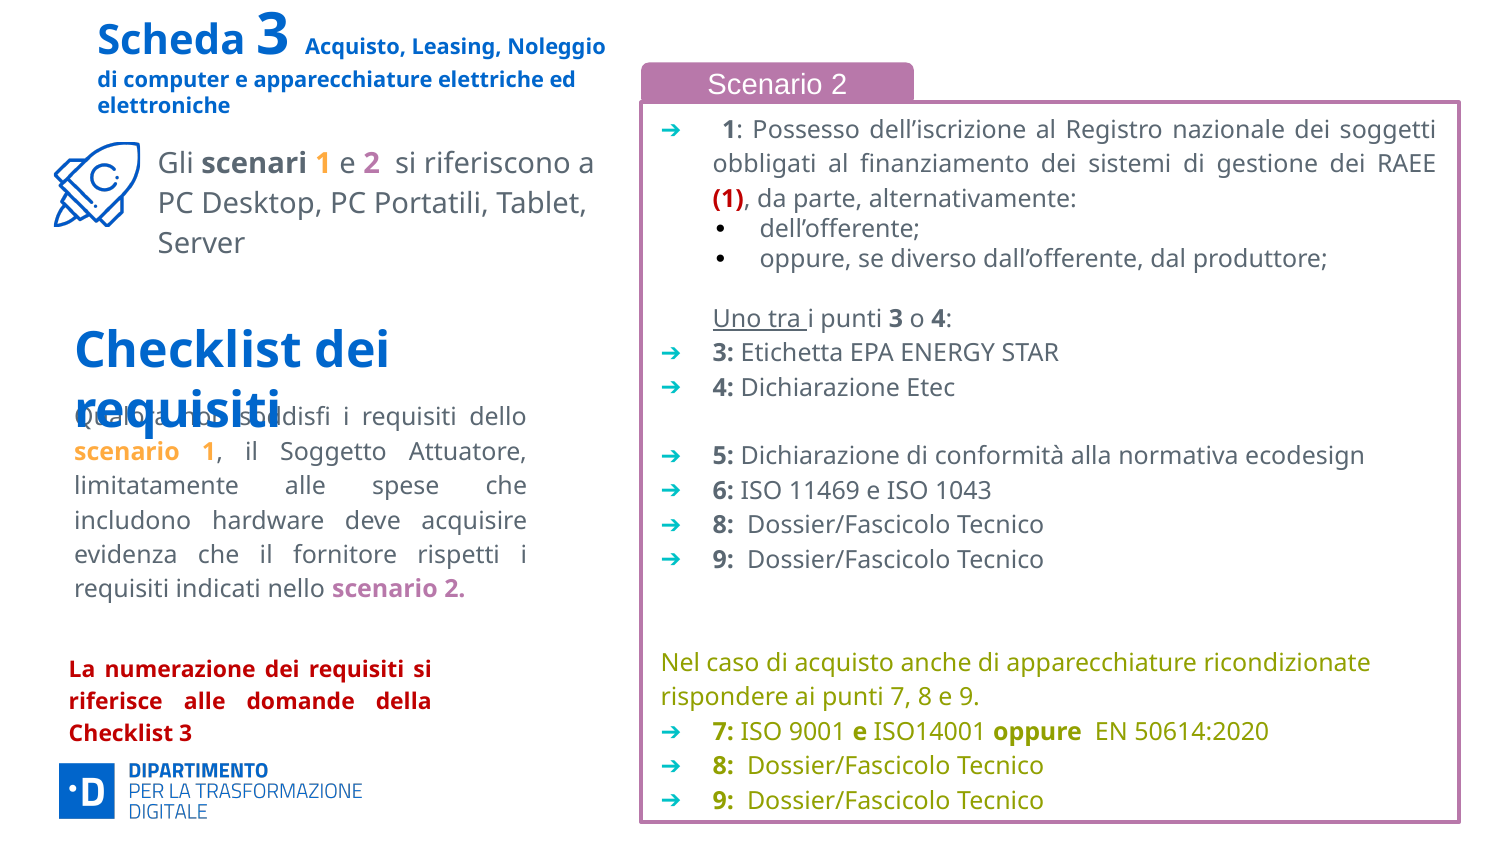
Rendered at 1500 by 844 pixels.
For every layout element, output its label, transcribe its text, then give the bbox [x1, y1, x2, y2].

picture [58, 763, 362, 820]
picture [53, 141, 141, 227]
text_box Scheda 3 Acquisto, Leasing, Noleggio di computer e apparecchiature elettriche ed elettroniche [82, 11, 623, 103]
text_box Scenario 2 [643, 64, 912, 99]
text_box 1: Possesso dell’iscrizione al Registro nazionale dei soggetti obbligati al finanziamento dei sistemi di gestione dei RAEE (1), da parte, alternativamente: dell’offerente; oppure, se diverso dall’offerente, dal produttore; Uno tra i punti 3 o 4: 3: Etichetta EPA ENERGY STAR 4: Dichiarazione Etec 5: Dichiarazione di conformità alla normativa ecodesign 6: ISO 11469 e ISO 1043 8: Dossier/Fascicolo Tecnico 9: Dossier/Fascicolo Tecnico Nel caso di acquisto anche di apparecchiature ricondizionate rispondere ai punti 7, 8 e 9. 7: ISO 9001 e ISO14001 oppure EN 50614:2020 8: Dossier/Fascicolo Tecnico 9: Dossier/Fascicolo Tecnico [622, 102, 1466, 844]
text_box Checklist dei requisiti [59, 302, 613, 382]
text_box La numerazione dei requisiti si riferisce alle domande della Checklist 3 [53, 635, 460, 709]
text_box Gli scenari 1 e 2 si riferiscono a PC Desktop, PC Portatili, Tablet, Server [142, 124, 639, 245]
text_box Qualora non soddisfi i requisiti dello scenario 1, il Soggetto Attuatore, limitatamente alle spese che includono hardware deve acquisire evidenza che il fornitore rispetti i requisiti indicati nello scenario 2. [59, 382, 556, 581]
text_box [641, 102, 1459, 823]
